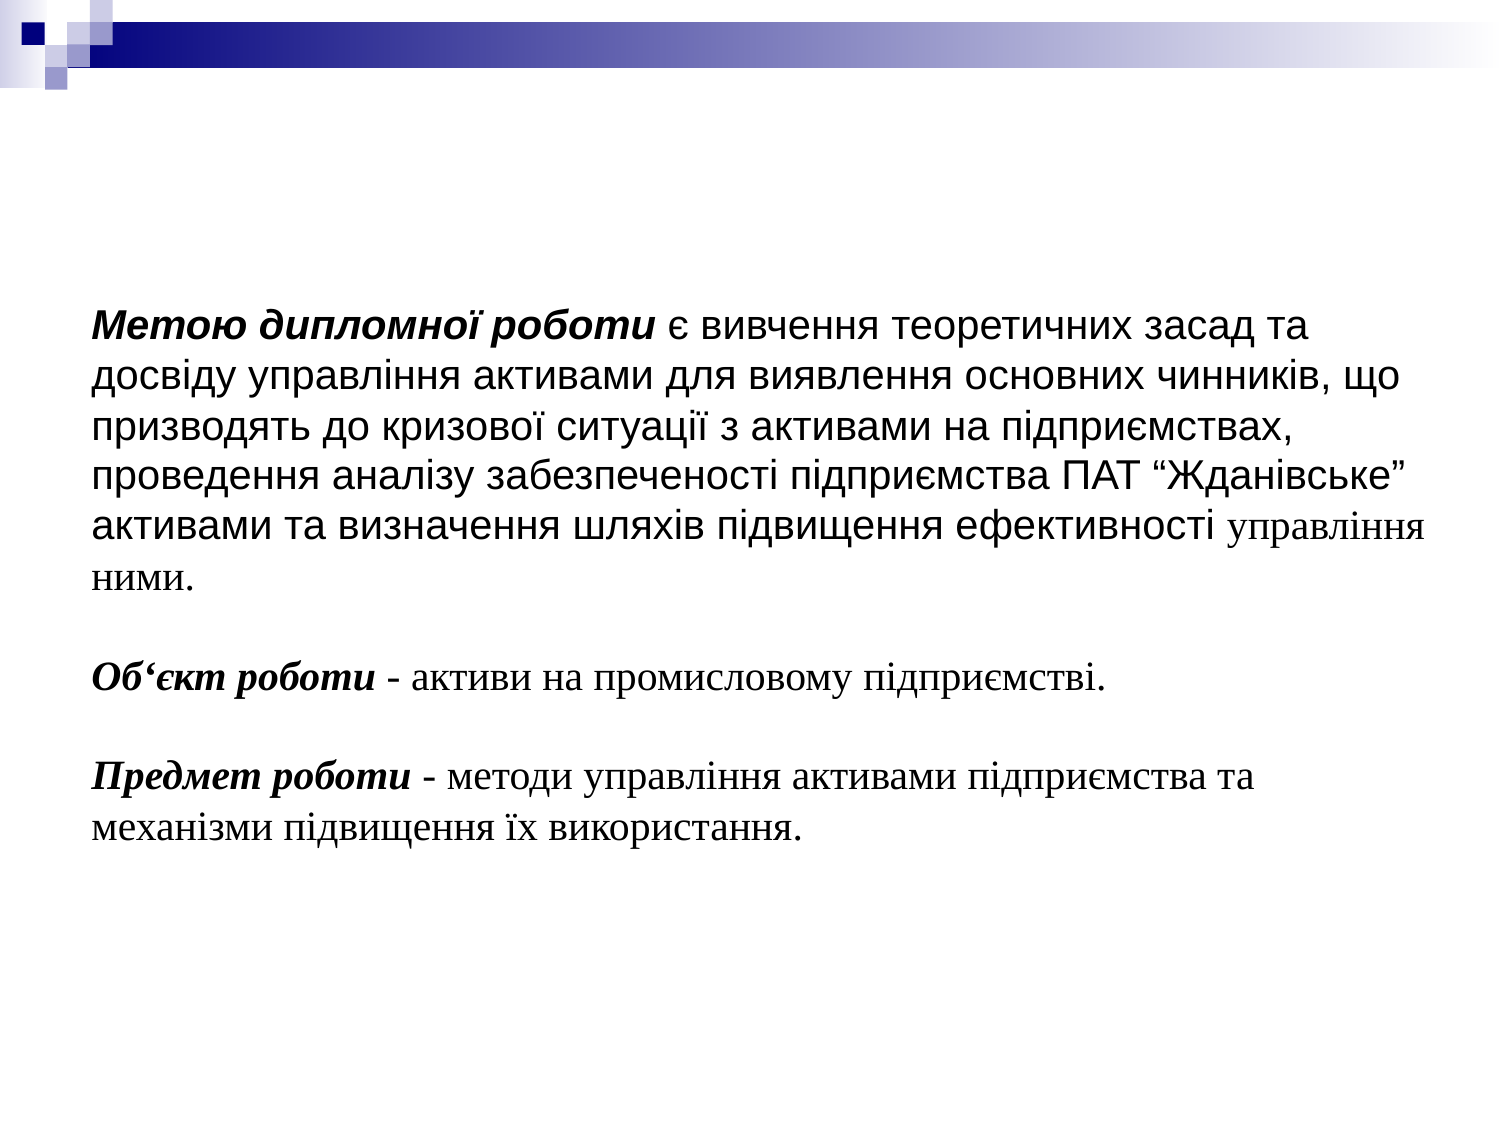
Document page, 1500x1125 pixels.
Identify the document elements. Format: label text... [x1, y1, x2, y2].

text_box Метою дипломної роботи є вивчення теоретичних засад та досвіду управління активами для виявлення основних чинників, що призводять до кризової ситуації з активами на підприємствах, проведення аналізу забезпеченості підприємства ПАТ “Жданівське” активами та визначення шляхів підвищення ефективності управління ними. Об‘єкт роботи - активи на промисловому підприємстві. Предмет роботи - методи управління активами підприємства та механізми підвищення їх використання. [76, 290, 1447, 906]
